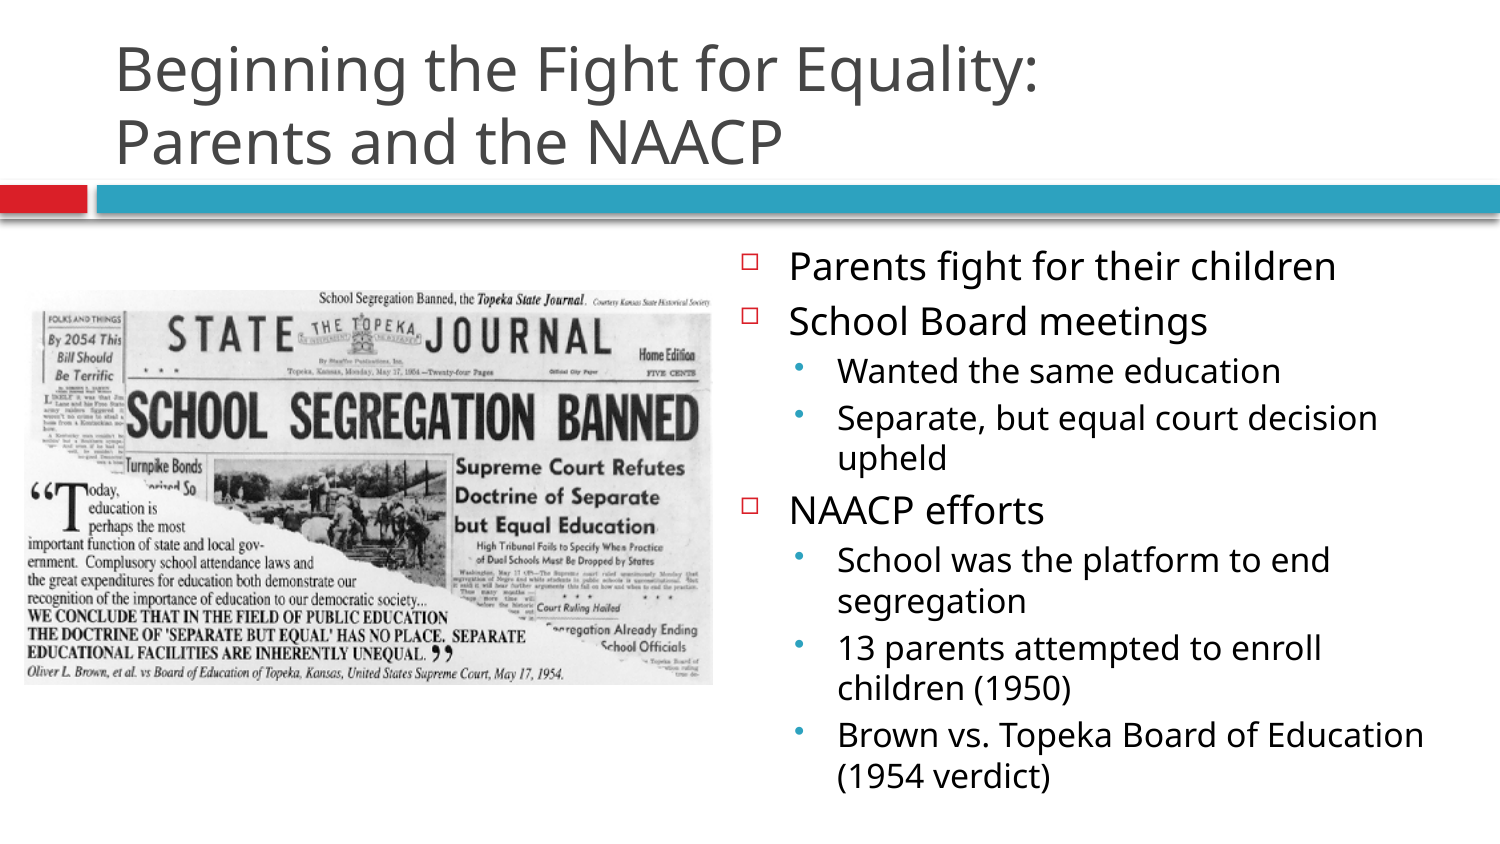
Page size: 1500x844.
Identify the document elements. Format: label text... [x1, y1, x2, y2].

picture [24, 289, 713, 685]
list Parents fight for their children School Board meetings Wanted the same education Separate, but equal court decision upheld NAACP efforts School was the platform to end segregation 13 parents attempted to enroll children (1950) Brown vs. Topeka Board of Education (1954 verdict) [750, 234, 1463, 810]
title Beginning the Fight for Equality: Parents and the NAACP [99, 19, 1438, 185]
list [112, 220, 750, 810]
